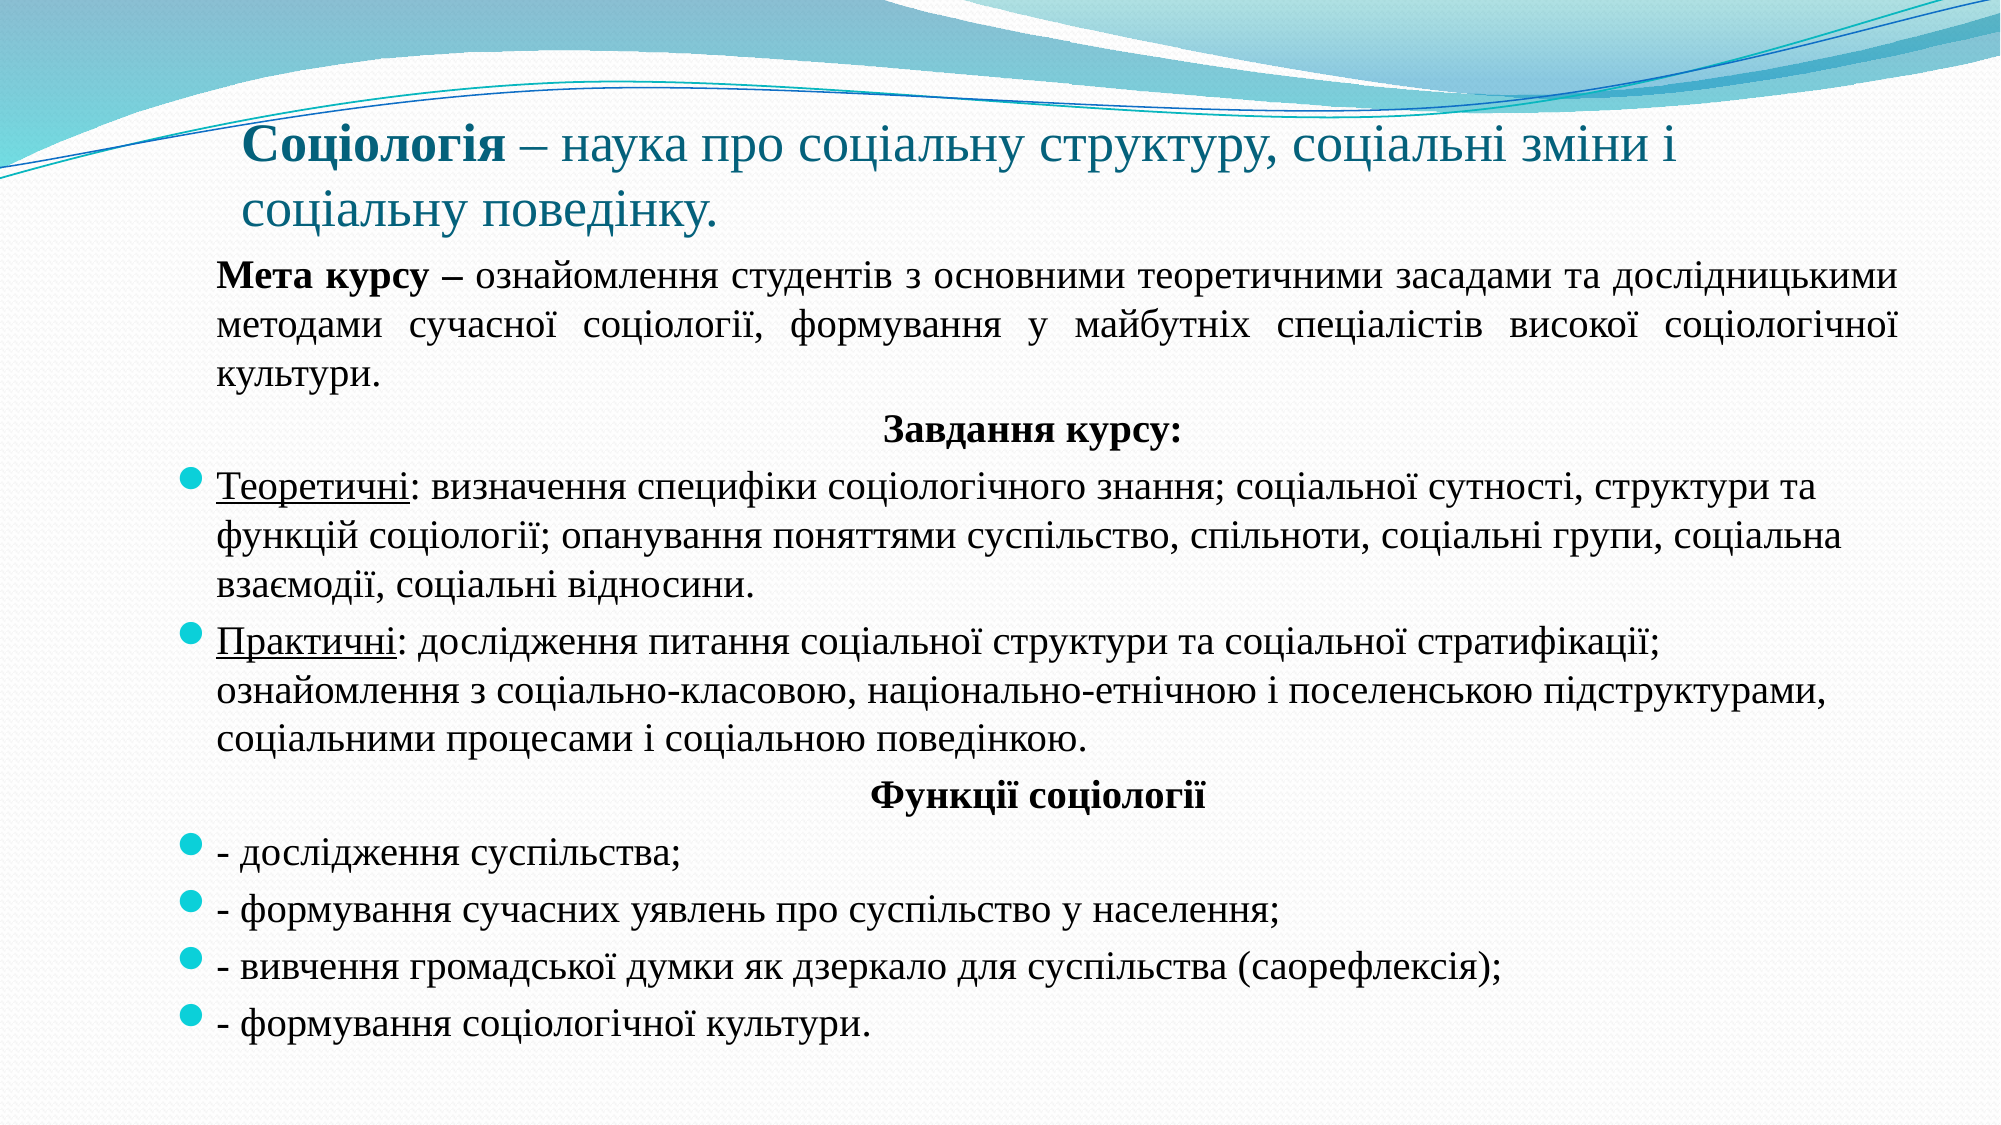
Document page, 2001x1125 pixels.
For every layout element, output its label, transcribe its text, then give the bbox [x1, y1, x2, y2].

title Соціологія – наука про соціальну структуру, соціальні зміни і соціальну поведінку. [241, 125, 1920, 238]
list Мета курсу – ознайомлення студентів з основними теоретичними засадами та дослідницькими методами сучасної соціології, формування у майбутніх спеціалістів високої соціологічної культури. Завдання курсу: Теоретичні: визначення специфіки соціологічного знання; соціальної сутності, структури та функцій соціології; опанування поняттями суспільство, спільноти, соціальні групи, соціальна взаємодії, соціальні відносини. Практичні: дослідження питання соціальної структури та соціальної стратифікації; ознайомлення з соціально-класовою, національно-етнічною і поселенською підструктурами, соціальними процесами і соціальною поведінкою. Функції соціології - дослідження суспільства; - формування сучасних уявлень про суспільство у населення; - вивчення громадської думки як дзеркало для суспільства (саорефлексія); - формування соціологічної культури. [161, 240, 1915, 1061]
